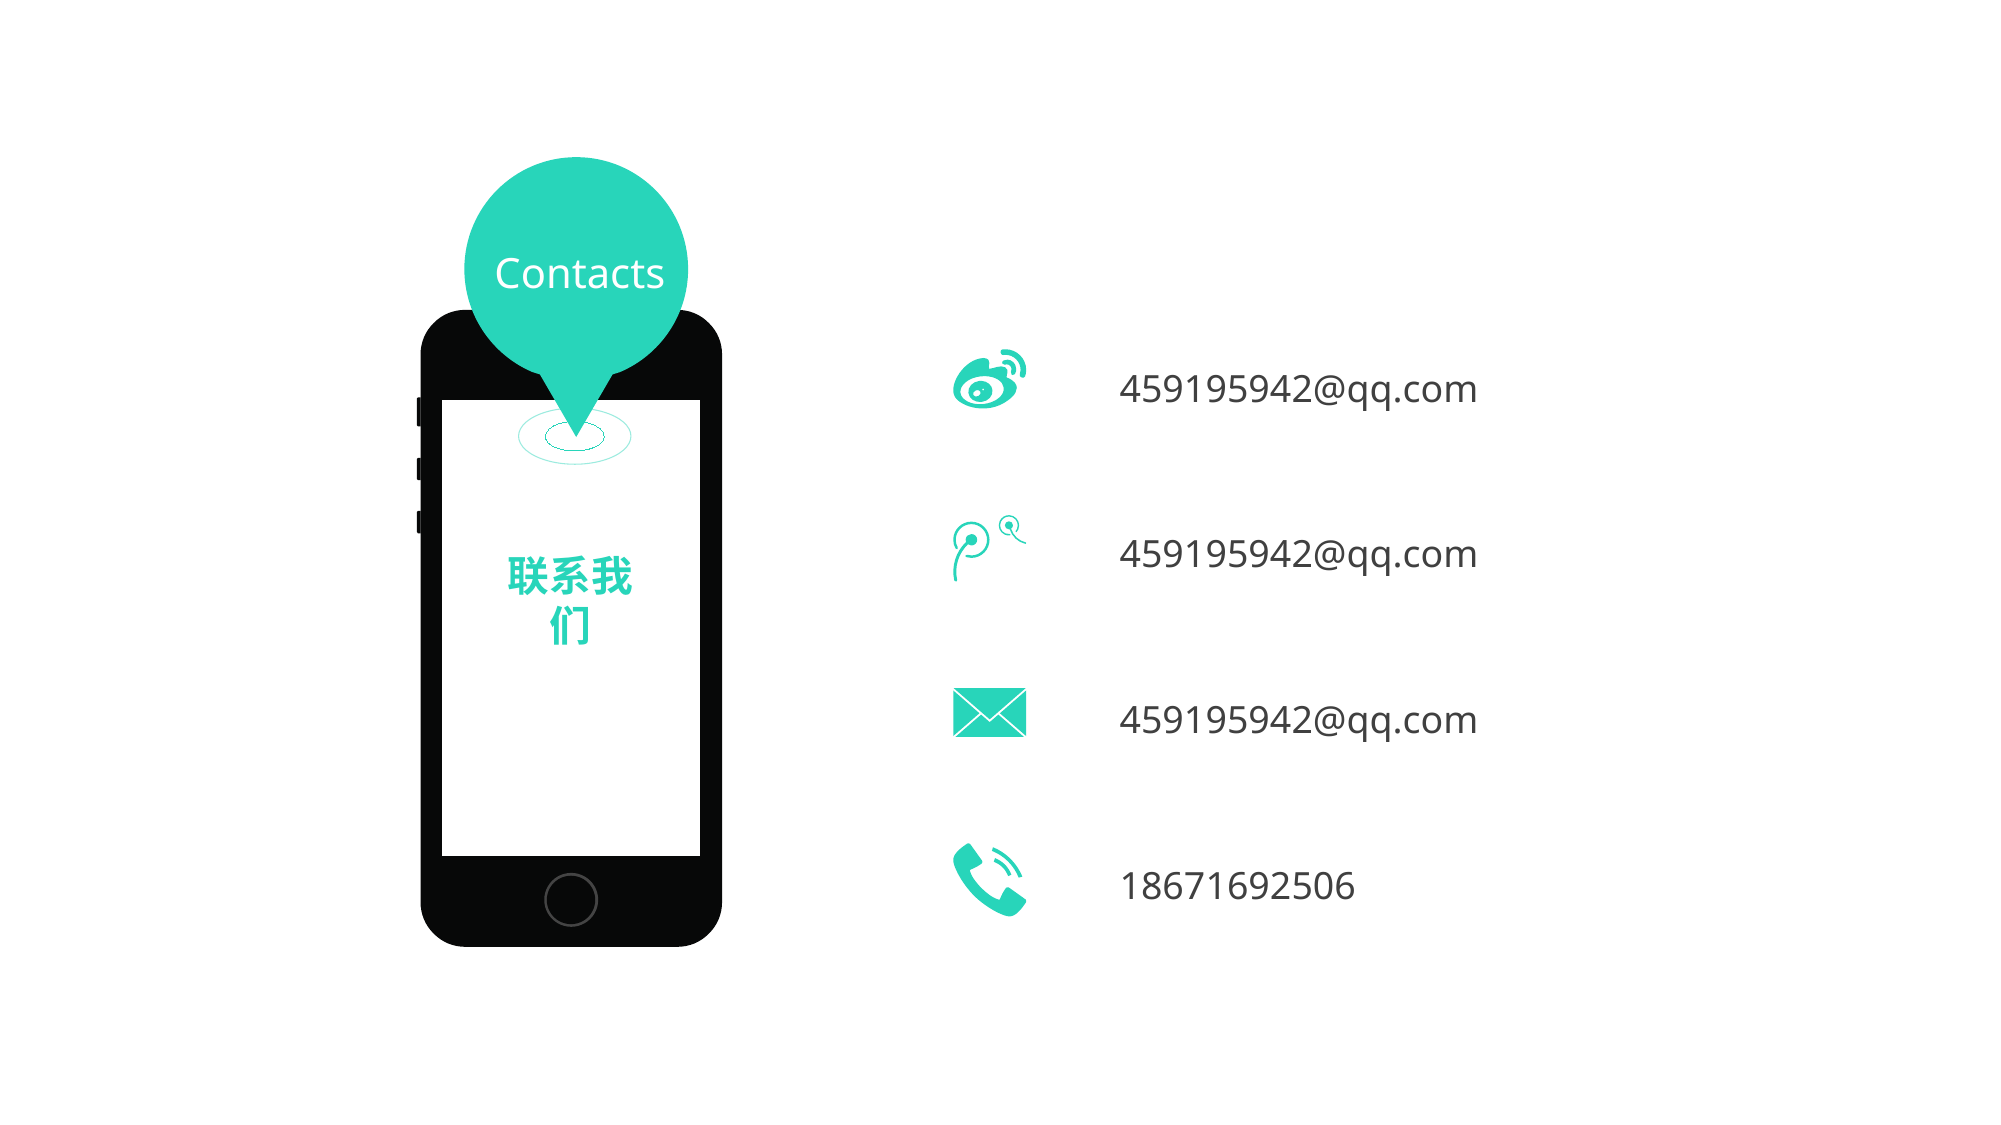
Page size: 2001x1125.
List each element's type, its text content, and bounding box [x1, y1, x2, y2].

text_box 459195942@qq.com [1104, 357, 1546, 417]
text_box [952, 520, 991, 584]
text_box [952, 348, 1028, 410]
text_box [416, 306, 723, 947]
text_box [997, 514, 1028, 545]
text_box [464, 157, 689, 437]
text_box 459195942@qq.com [1104, 688, 1546, 749]
text_box 18671692506 [1104, 854, 1546, 915]
text_box 459195942@qq.com [1104, 522, 1546, 583]
text_box [950, 687, 1029, 739]
text_box [953, 843, 1027, 917]
